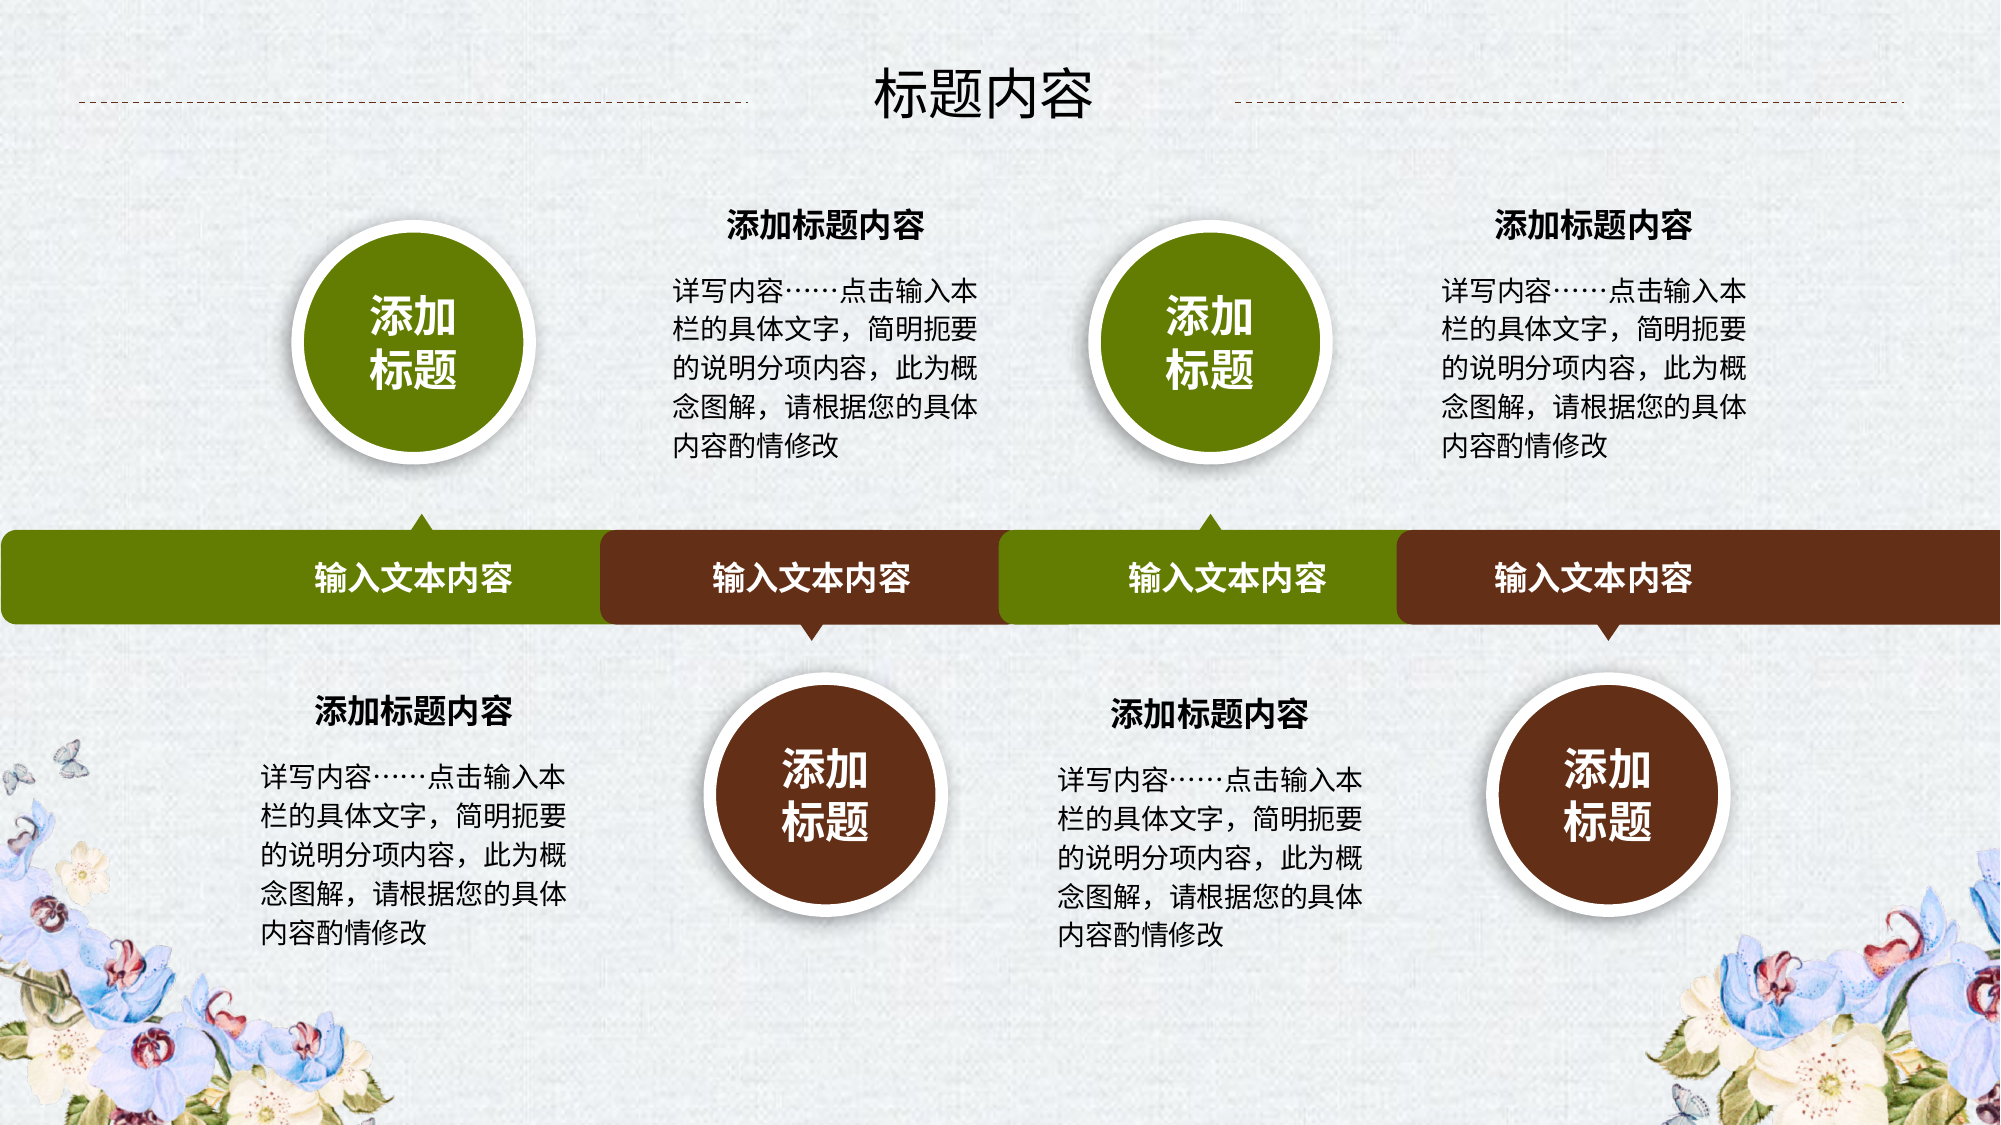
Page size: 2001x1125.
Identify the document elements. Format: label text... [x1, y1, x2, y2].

text_box 添加标题内容 [1079, 692, 1342, 733]
text_box 详写内容……点击输入本栏的具体文字，简明扼要的说明分项内容，此为概念图解，请根据您的具体内容酌情修改 [260, 754, 567, 949]
text_box [1492, 684, 1612, 911]
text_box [1396, 529, 2000, 641]
text_box [1094, 226, 1327, 459]
text_box 添加标题内容 [695, 203, 957, 244]
text_box 详写内容……点击输入本栏的具体文字，简明扼要的说明分项内容，此为概念图解，请根据您的具体内容酌情修改 [1057, 757, 1364, 952]
text_box 添加标题 [764, 740, 888, 848]
text_box 详写内容……点击输入本栏的具体文字，简明扼要的说明分项内容，此为概念图解，请根据您的具体内容酌情修改 [672, 267, 979, 463]
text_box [998, 513, 1423, 625]
text_box 标题内容 [811, 51, 1158, 133]
text_box 添加标题 [1149, 288, 1272, 396]
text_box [0, 513, 626, 625]
text_box [709, 678, 942, 911]
text_box 添加标题 [1547, 740, 1601, 848]
text_box 详写内容……点击输入本栏的具体文字，简明扼要的说明分项内容，此为概念图解，请根据您的具体内容酌情修改 [1441, 267, 1747, 463]
picture [0, 0, 2001, 1125]
text_box [297, 226, 530, 459]
text_box 添加标题 [352, 288, 476, 396]
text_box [600, 529, 1024, 641]
text_box 添加标题内容 [283, 690, 545, 731]
text_box 添加标题内容 [1463, 203, 1725, 244]
